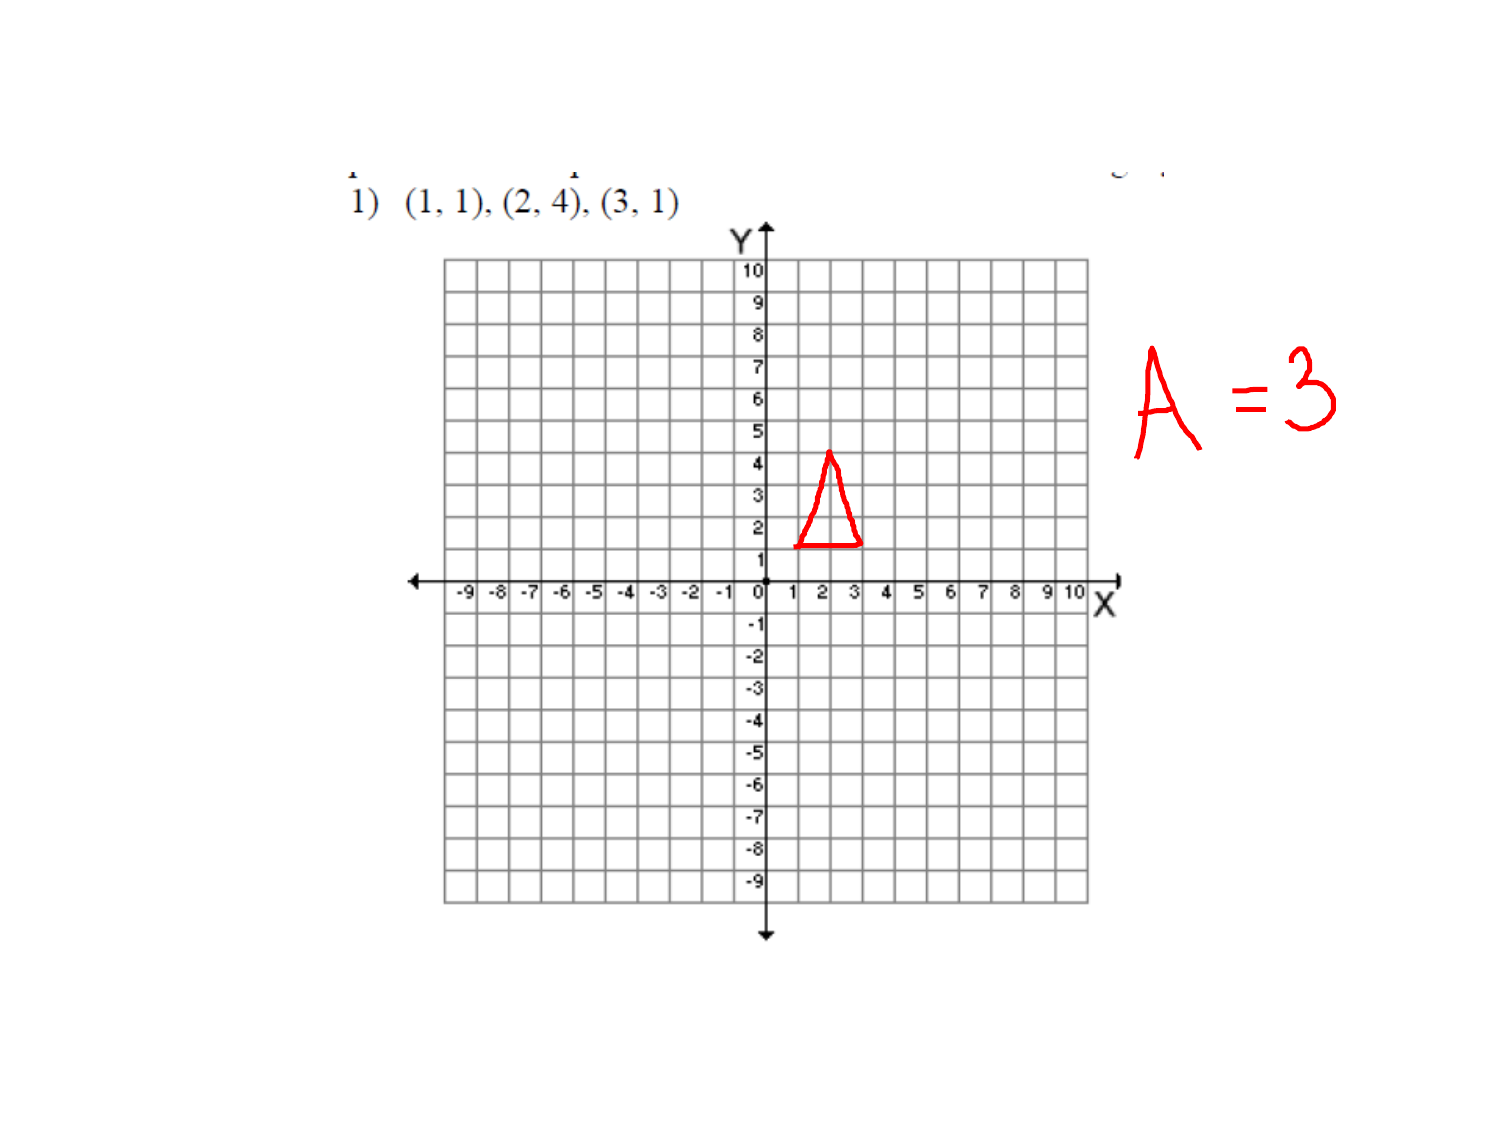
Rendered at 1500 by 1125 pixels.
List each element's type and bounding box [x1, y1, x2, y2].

text_box [1136, 347, 1334, 459]
picture [336, 172, 1164, 953]
